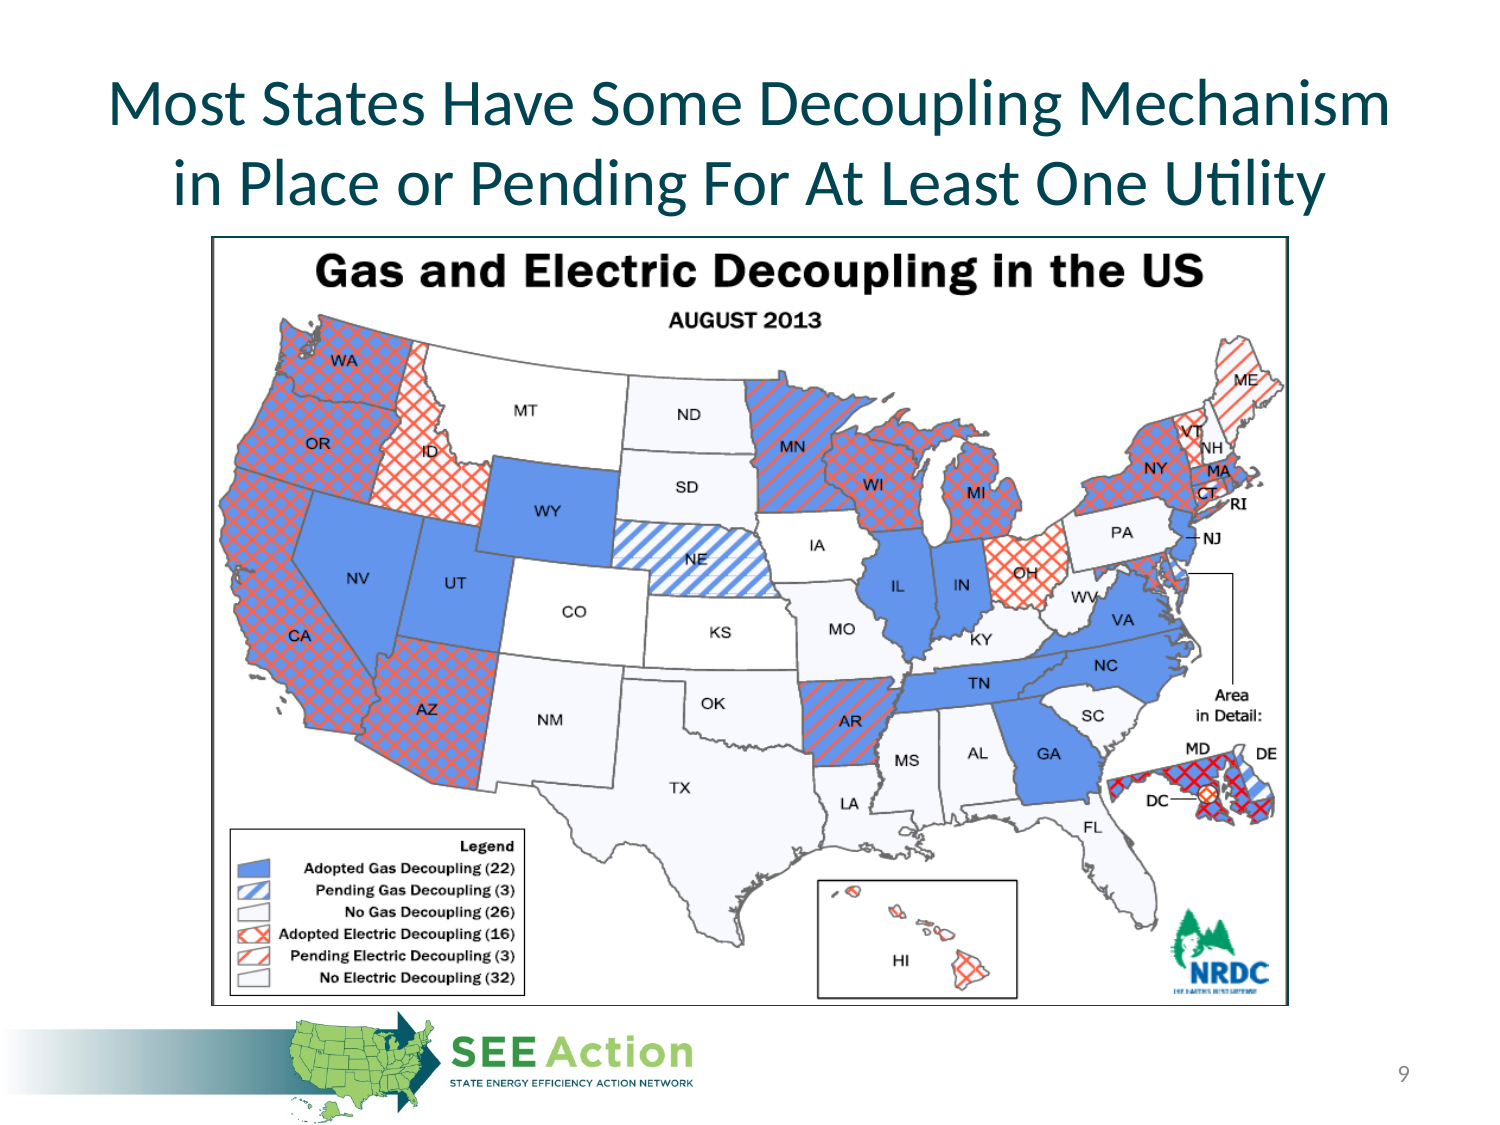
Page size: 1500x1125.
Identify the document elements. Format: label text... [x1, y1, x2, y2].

picture [0, 1010, 713, 1125]
title Most States Have Some Decoupling Mechanism in Place or Pending For At Least One Utility [74, 44, 1426, 233]
slide_number 8 [1074, 1042, 1425, 1103]
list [212, 237, 1288, 1006]
